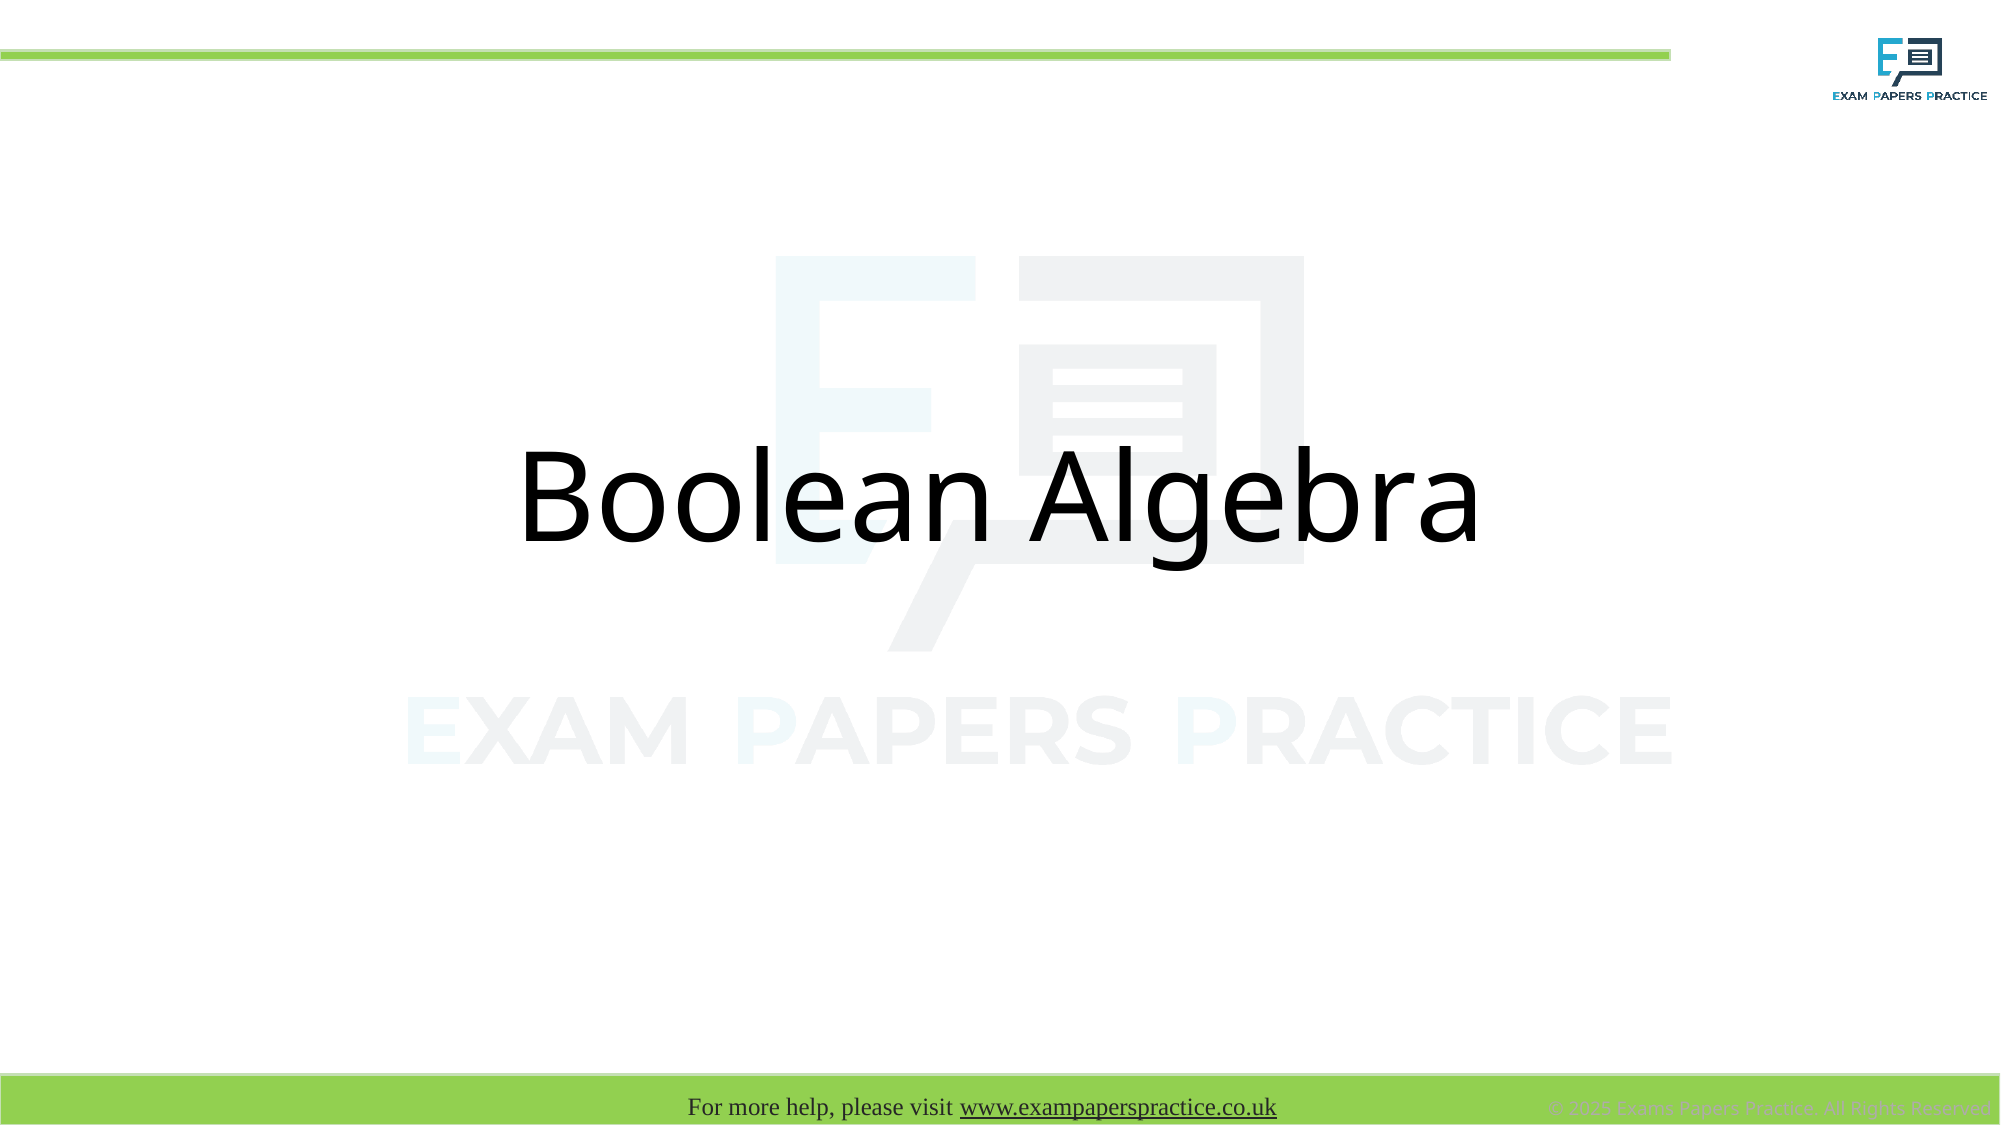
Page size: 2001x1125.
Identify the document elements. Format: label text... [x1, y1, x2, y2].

title Boolean Algebra [249, 184, 1750, 576]
